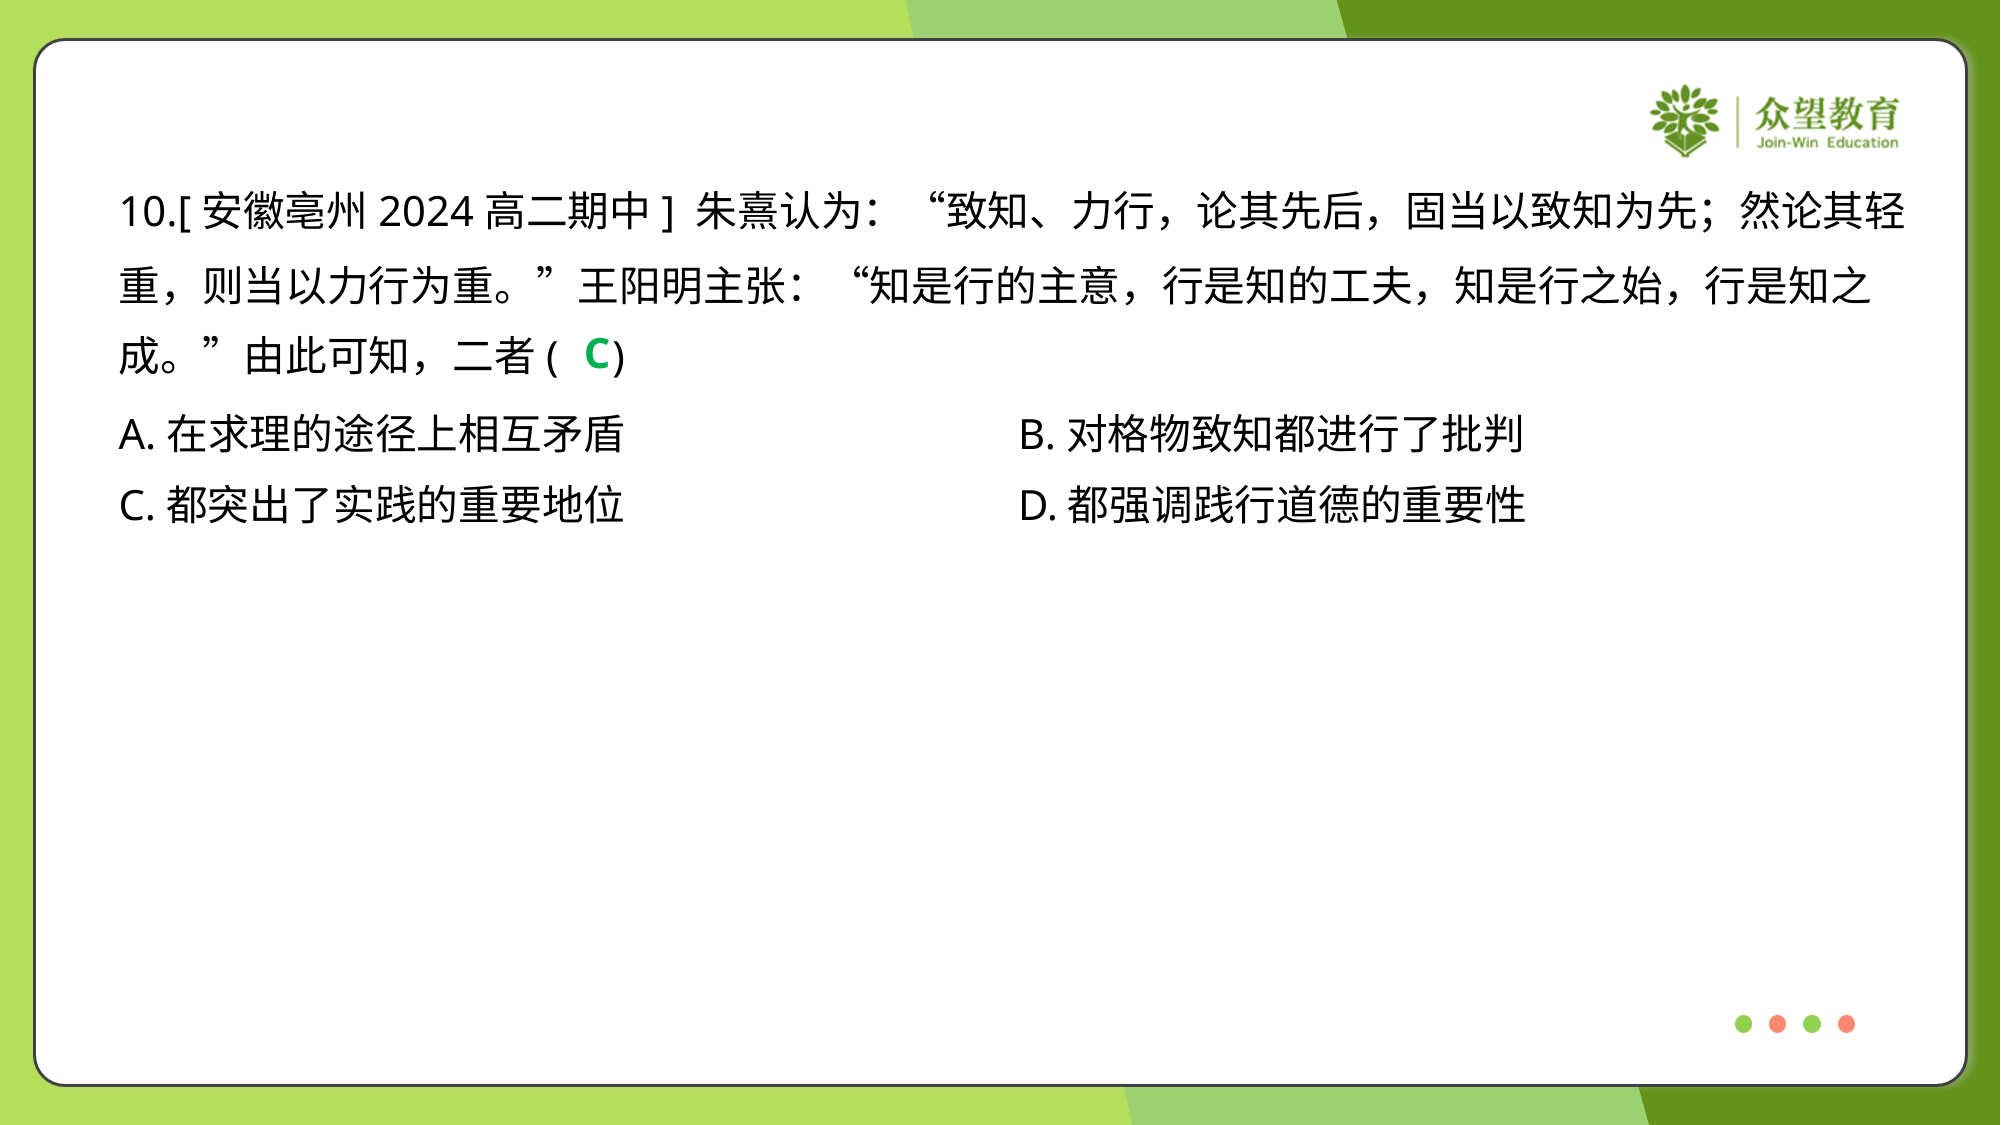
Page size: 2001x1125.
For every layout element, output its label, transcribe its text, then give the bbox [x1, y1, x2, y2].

text_box 10.[安徽亳州2024高二期中] 朱熹认为：“致知、力行，论其先后，固当以致知为先；然论其轻 重，则当以力行为重。”王阳明主张：“知是行的主意，行是知的工夫，知是行之始，行是知之 成。”由此可知，二者( ) [118, 159, 1883, 373]
picture [0, 0, 2000, 1125]
text_box C [567, 306, 627, 371]
text_box A.在求理的途径上相互矛盾 B.对格物致知都进行了批判 C.都突出了实践的重要地位 D.都强调践行道德的重要性 [118, 382, 1883, 522]
